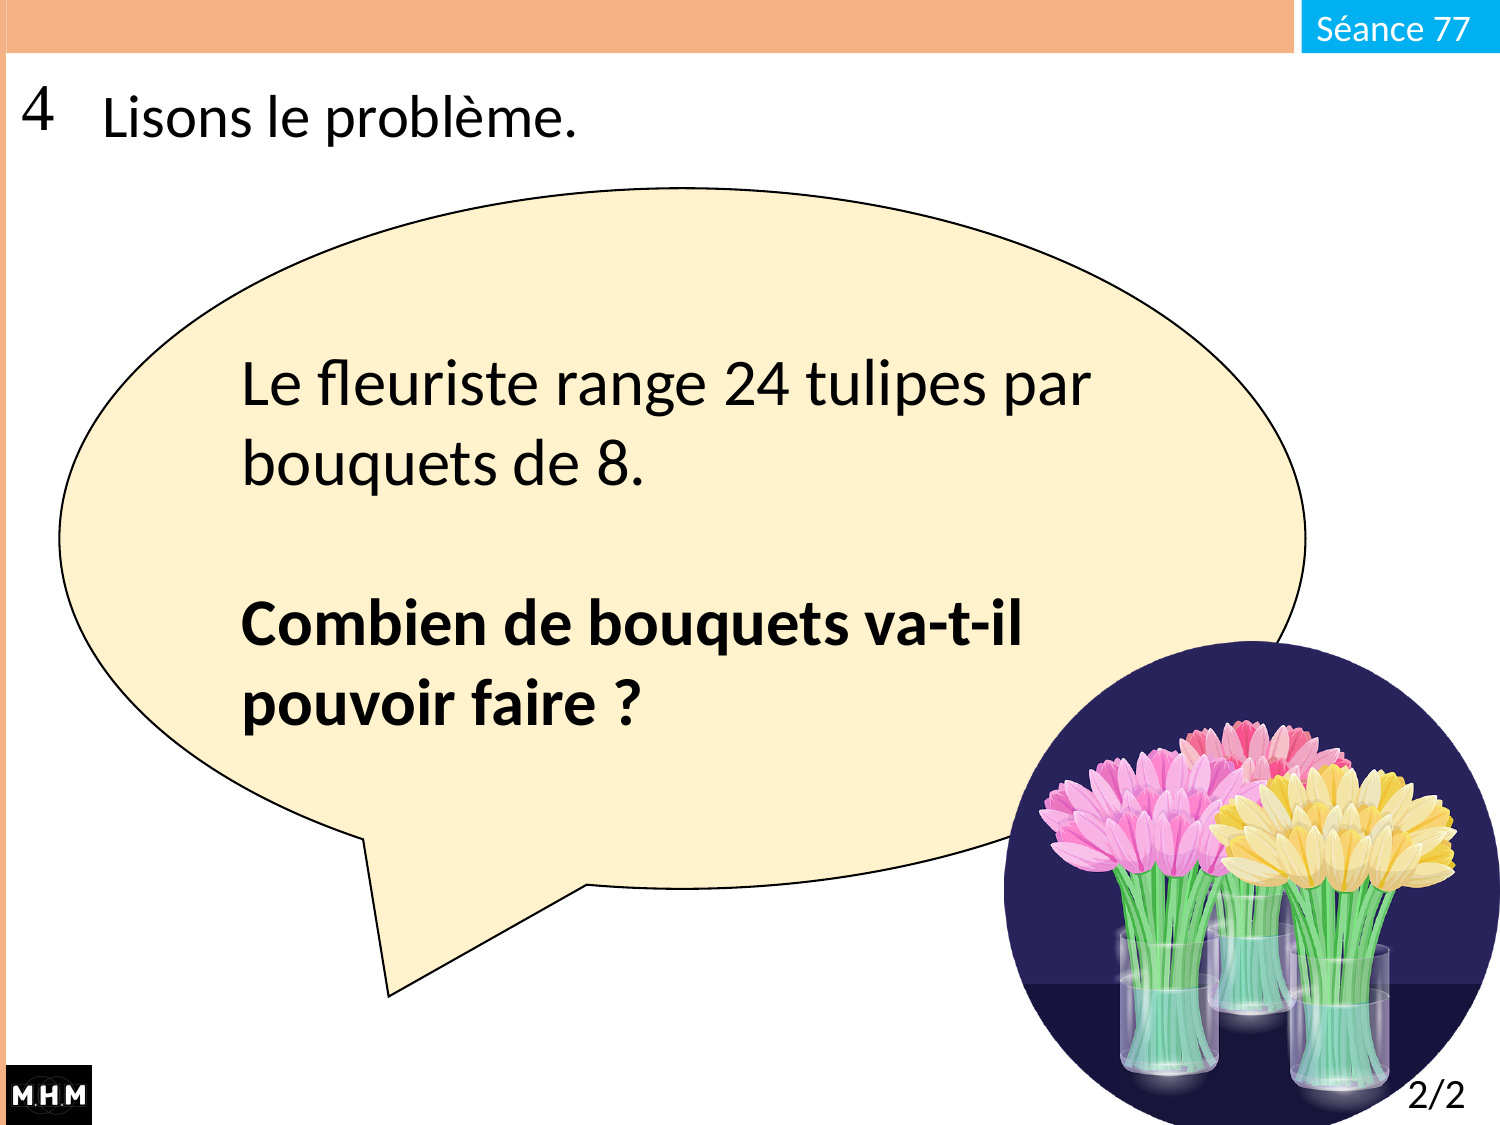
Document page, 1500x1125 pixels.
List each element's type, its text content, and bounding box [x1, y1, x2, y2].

title Lisons le problème. [87, 32, 1382, 158]
text_box Le fleuriste range 24 tulipes par bouquets de 8. Combien de bouquets va-t-il pouvoir faire ? [58, 187, 1307, 999]
picture [6, 1065, 92, 1125]
picture [1004, 641, 1500, 1125]
